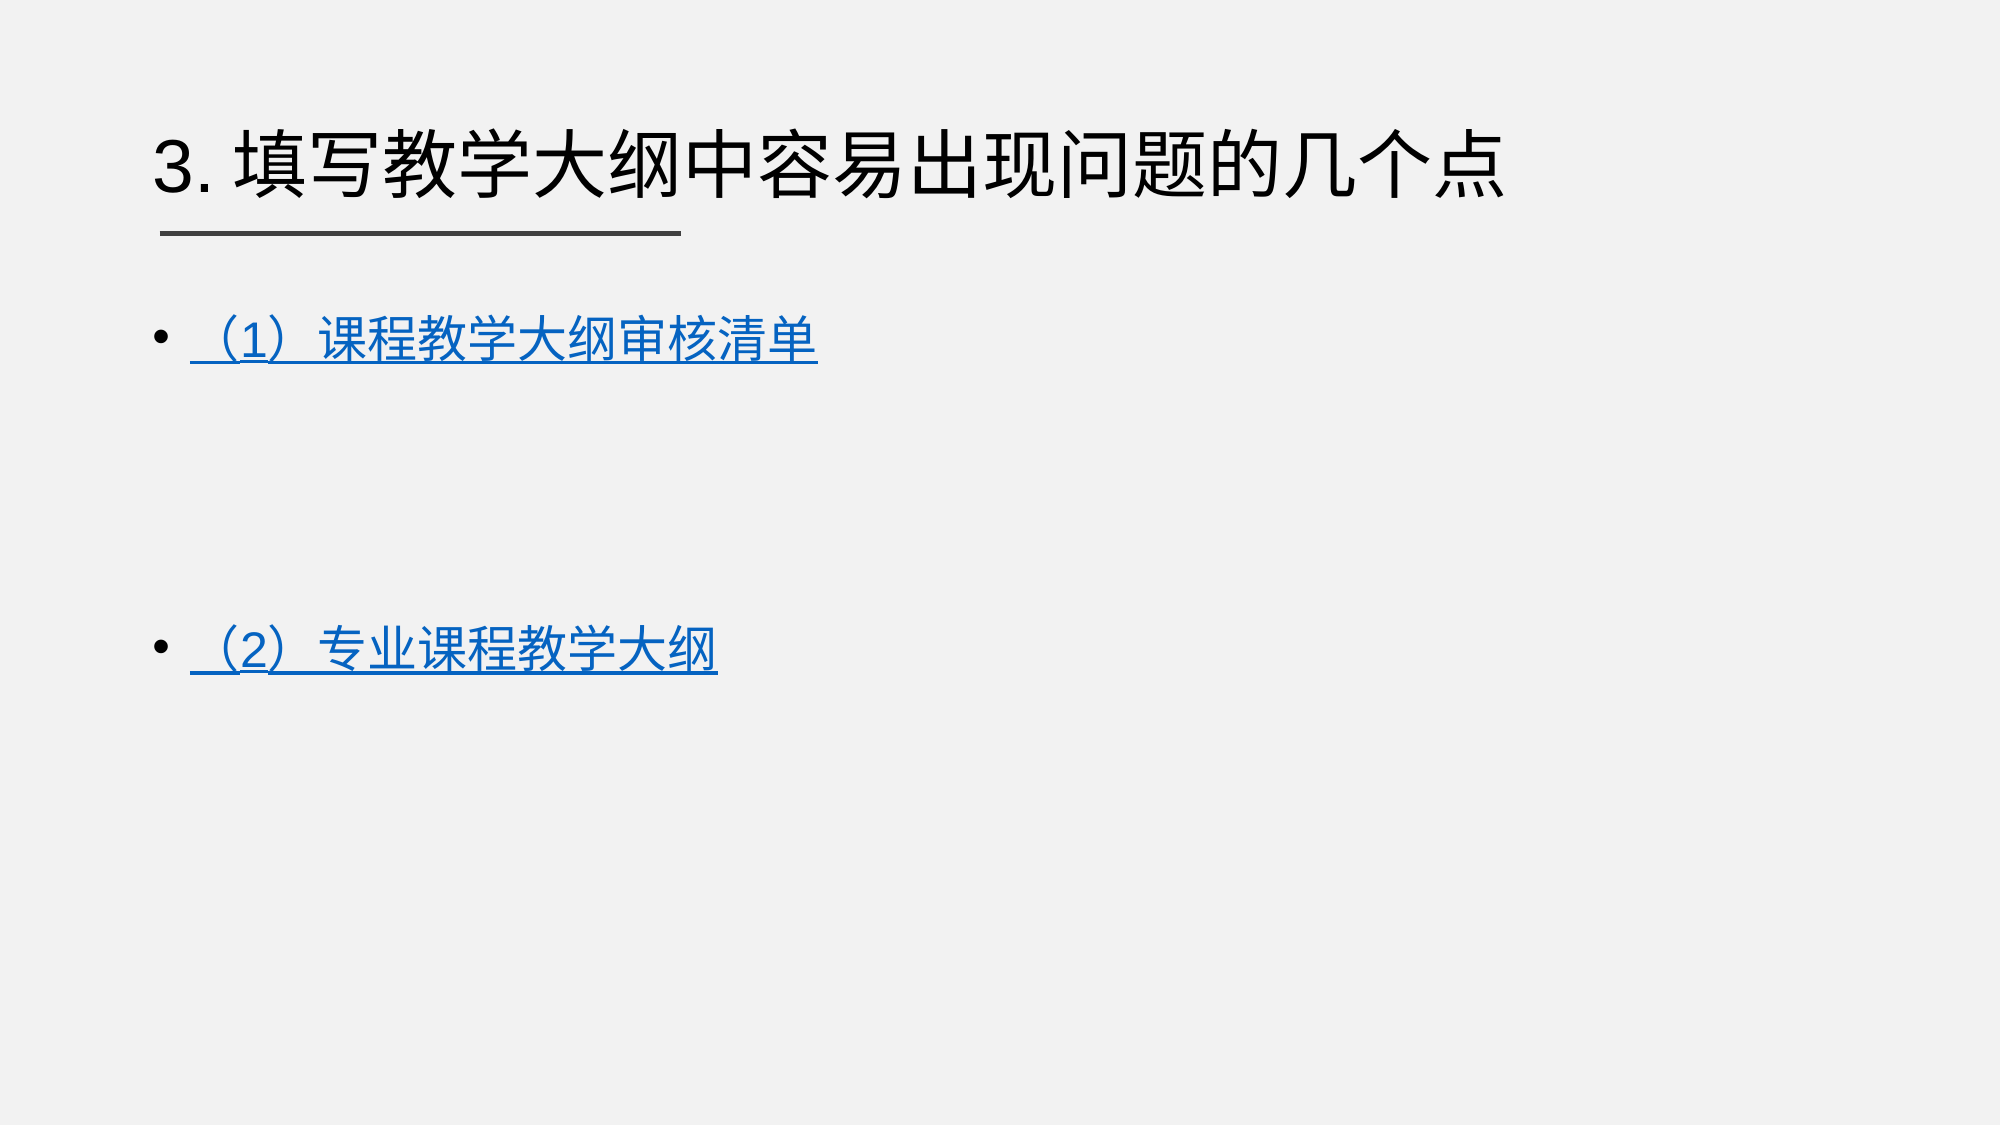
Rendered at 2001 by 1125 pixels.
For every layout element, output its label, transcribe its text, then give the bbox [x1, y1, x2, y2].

list （1）课程教学大纲审核清单 （2）专业课程教学大纲 [137, 299, 1863, 1014]
title 3.填写教学大纲中容易出现问题的几个点 [137, 59, 1863, 278]
